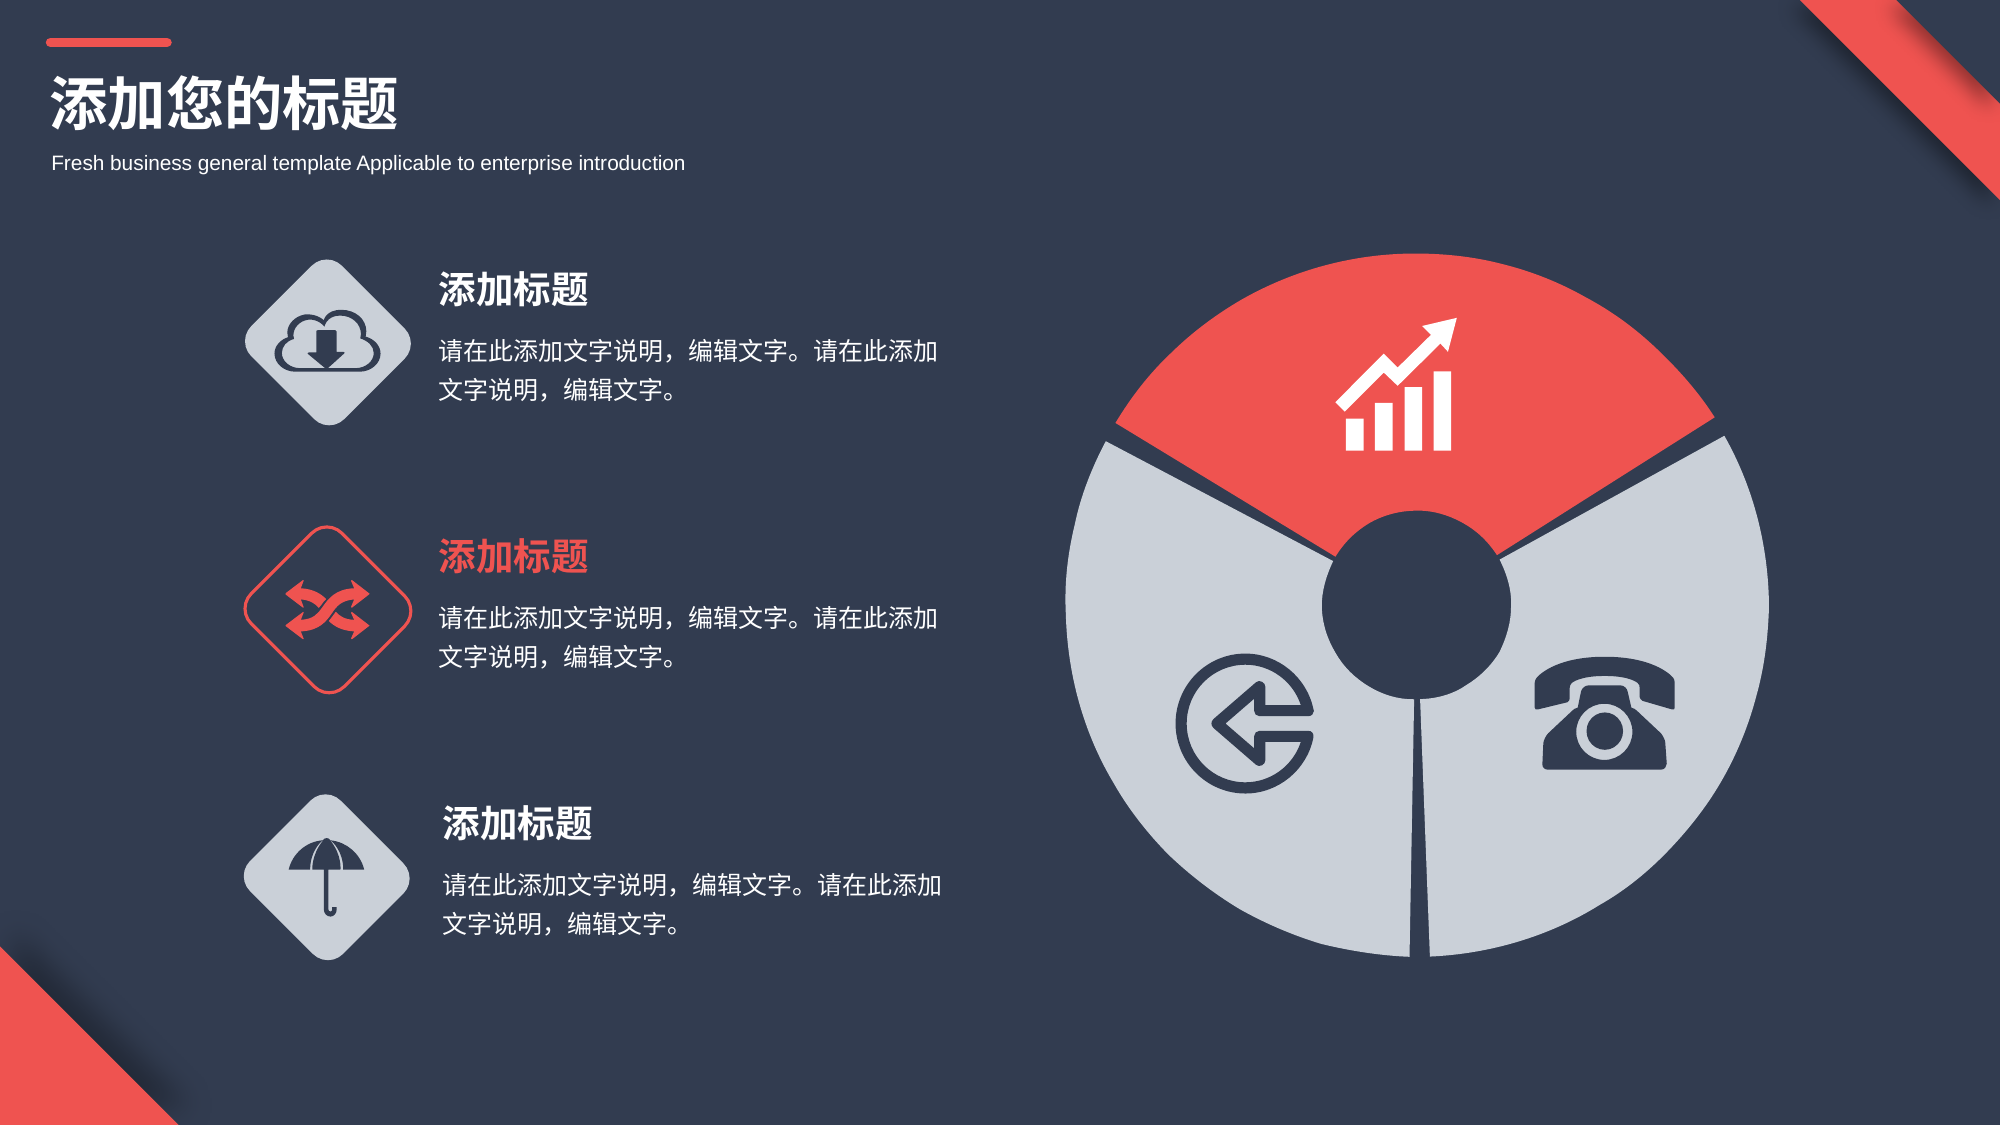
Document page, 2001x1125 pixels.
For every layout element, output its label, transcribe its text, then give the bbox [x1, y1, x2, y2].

text_box [1798, 0, 2000, 202]
text_box [242, 793, 411, 962]
text_box 请在此添加文字说明，编辑文字。请在此添加文字说明，编辑文字。 [424, 586, 973, 679]
text_box [274, 309, 381, 372]
text_box 添加您的标题 [34, 59, 414, 145]
text_box [1115, 253, 1715, 557]
text_box Fresh business general template Applicable to enterprise introduction [36, 142, 701, 182]
text_box 请在此添加文字说明，编辑文字。请在此添加文字说明，编辑文字。 [424, 319, 973, 412]
text_box [1420, 435, 1769, 957]
text_box [243, 258, 412, 427]
text_box 请在此添加文字说明，编辑文字。请在此添加文字说明，编辑文字。 [428, 852, 977, 946]
text_box [288, 838, 365, 917]
text_box [1894, 0, 2000, 106]
text_box [243, 525, 412, 694]
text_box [1534, 656, 1675, 770]
text_box [1175, 653, 1314, 794]
text_box 添加标题 [424, 525, 605, 586]
text_box [1065, 441, 1415, 957]
text_box [0, 944, 181, 1125]
text_box [285, 580, 370, 640]
text_box 添加标题 [428, 792, 609, 852]
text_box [1335, 317, 1457, 451]
text_box 添加标题 [424, 258, 605, 319]
